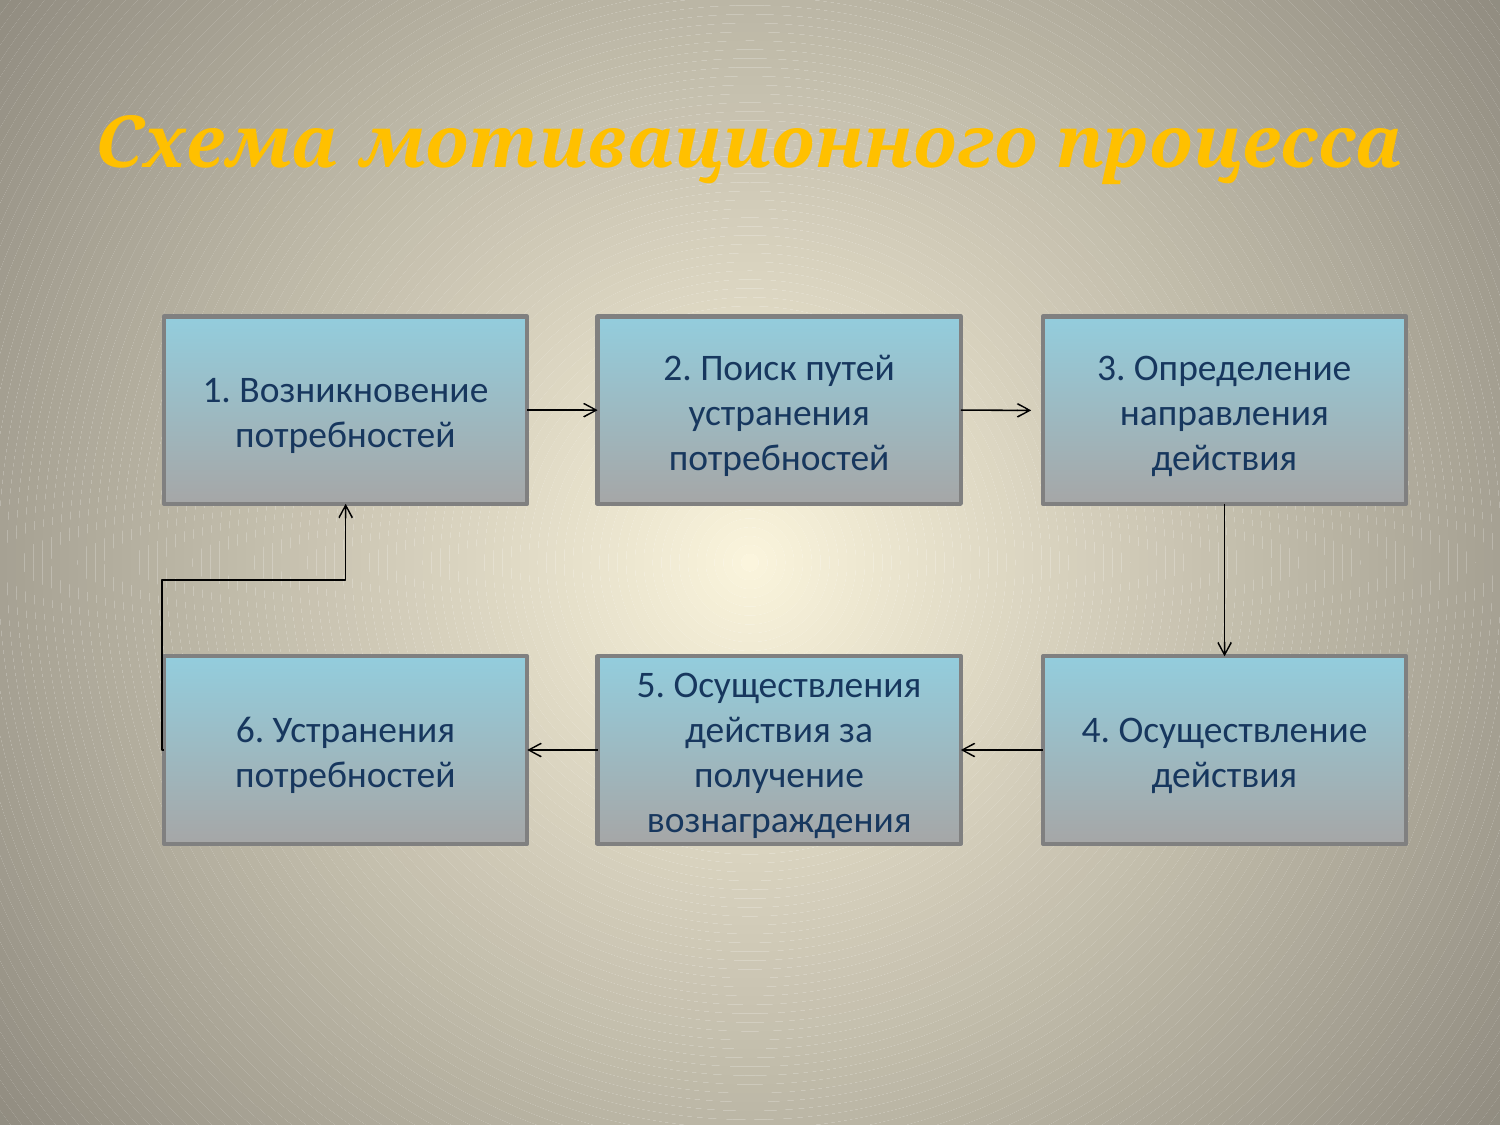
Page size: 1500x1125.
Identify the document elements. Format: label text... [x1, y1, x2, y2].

text_box 6. Устранения потребностей [162, 654, 529, 846]
text_box 1. Возникновение потребностей [162, 314, 529, 506]
text_box 4. Осуществление действия [1041, 654, 1408, 846]
text_box 3. Определение направления действия [1041, 314, 1408, 506]
text_box 5. Осуществления действия за получение вознаграждения [595, 654, 963, 846]
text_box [163, 503, 346, 751]
text_box 2. Поиск путей устранения потребностей [595, 314, 963, 506]
title Схема мотивационного процесса [75, 45, 1425, 233]
